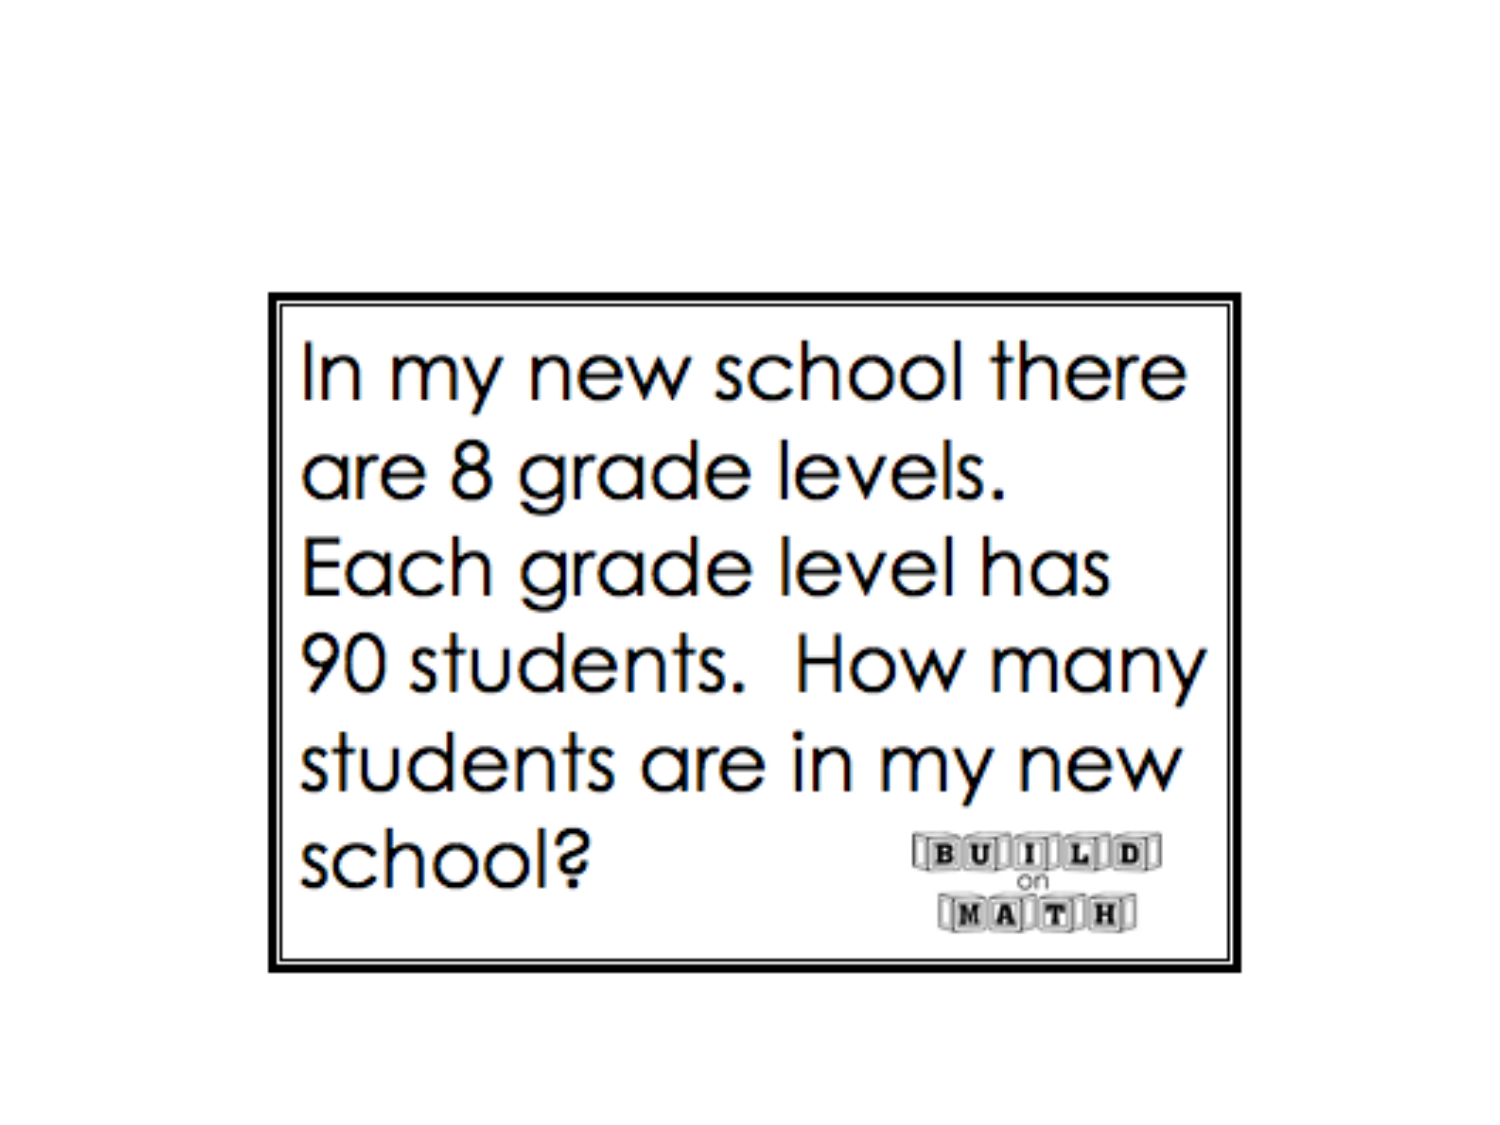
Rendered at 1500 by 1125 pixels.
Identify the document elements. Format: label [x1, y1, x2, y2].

list [74, 262, 1426, 1006]
